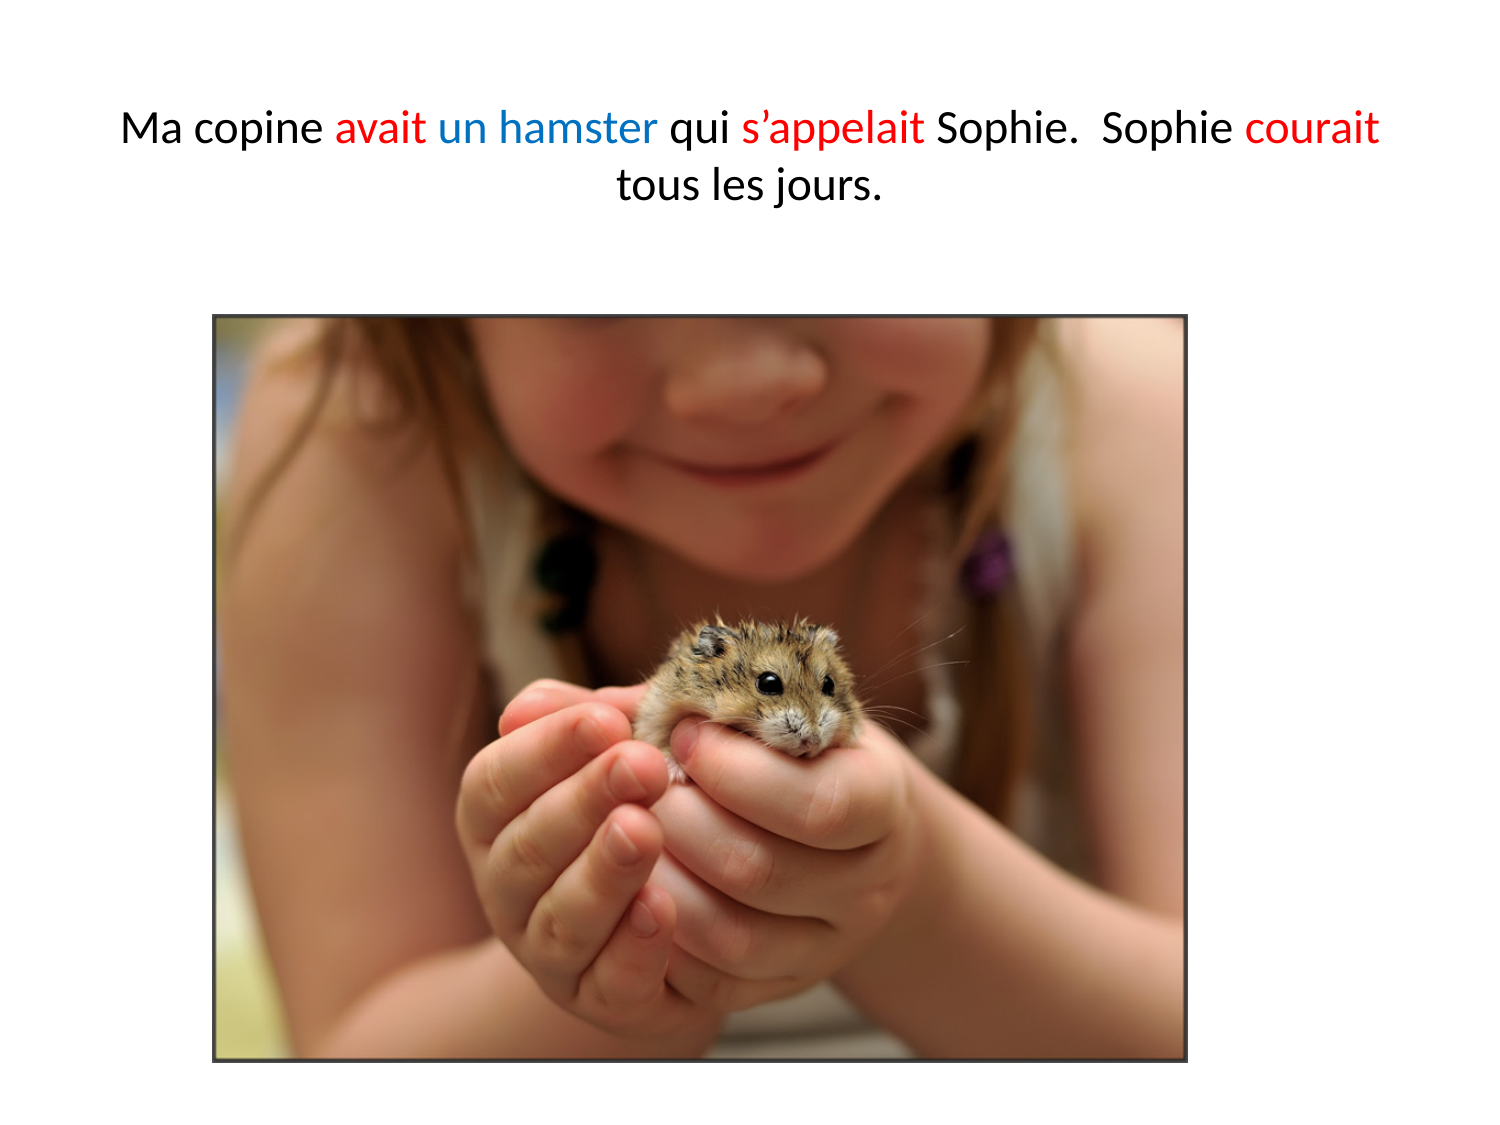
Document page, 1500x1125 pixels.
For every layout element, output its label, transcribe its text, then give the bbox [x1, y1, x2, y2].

picture [212, 314, 1188, 1063]
title Ma copine avait un hamster qui s’appelait Sophie. Sophie courait tous les jours. [75, 87, 1425, 275]
